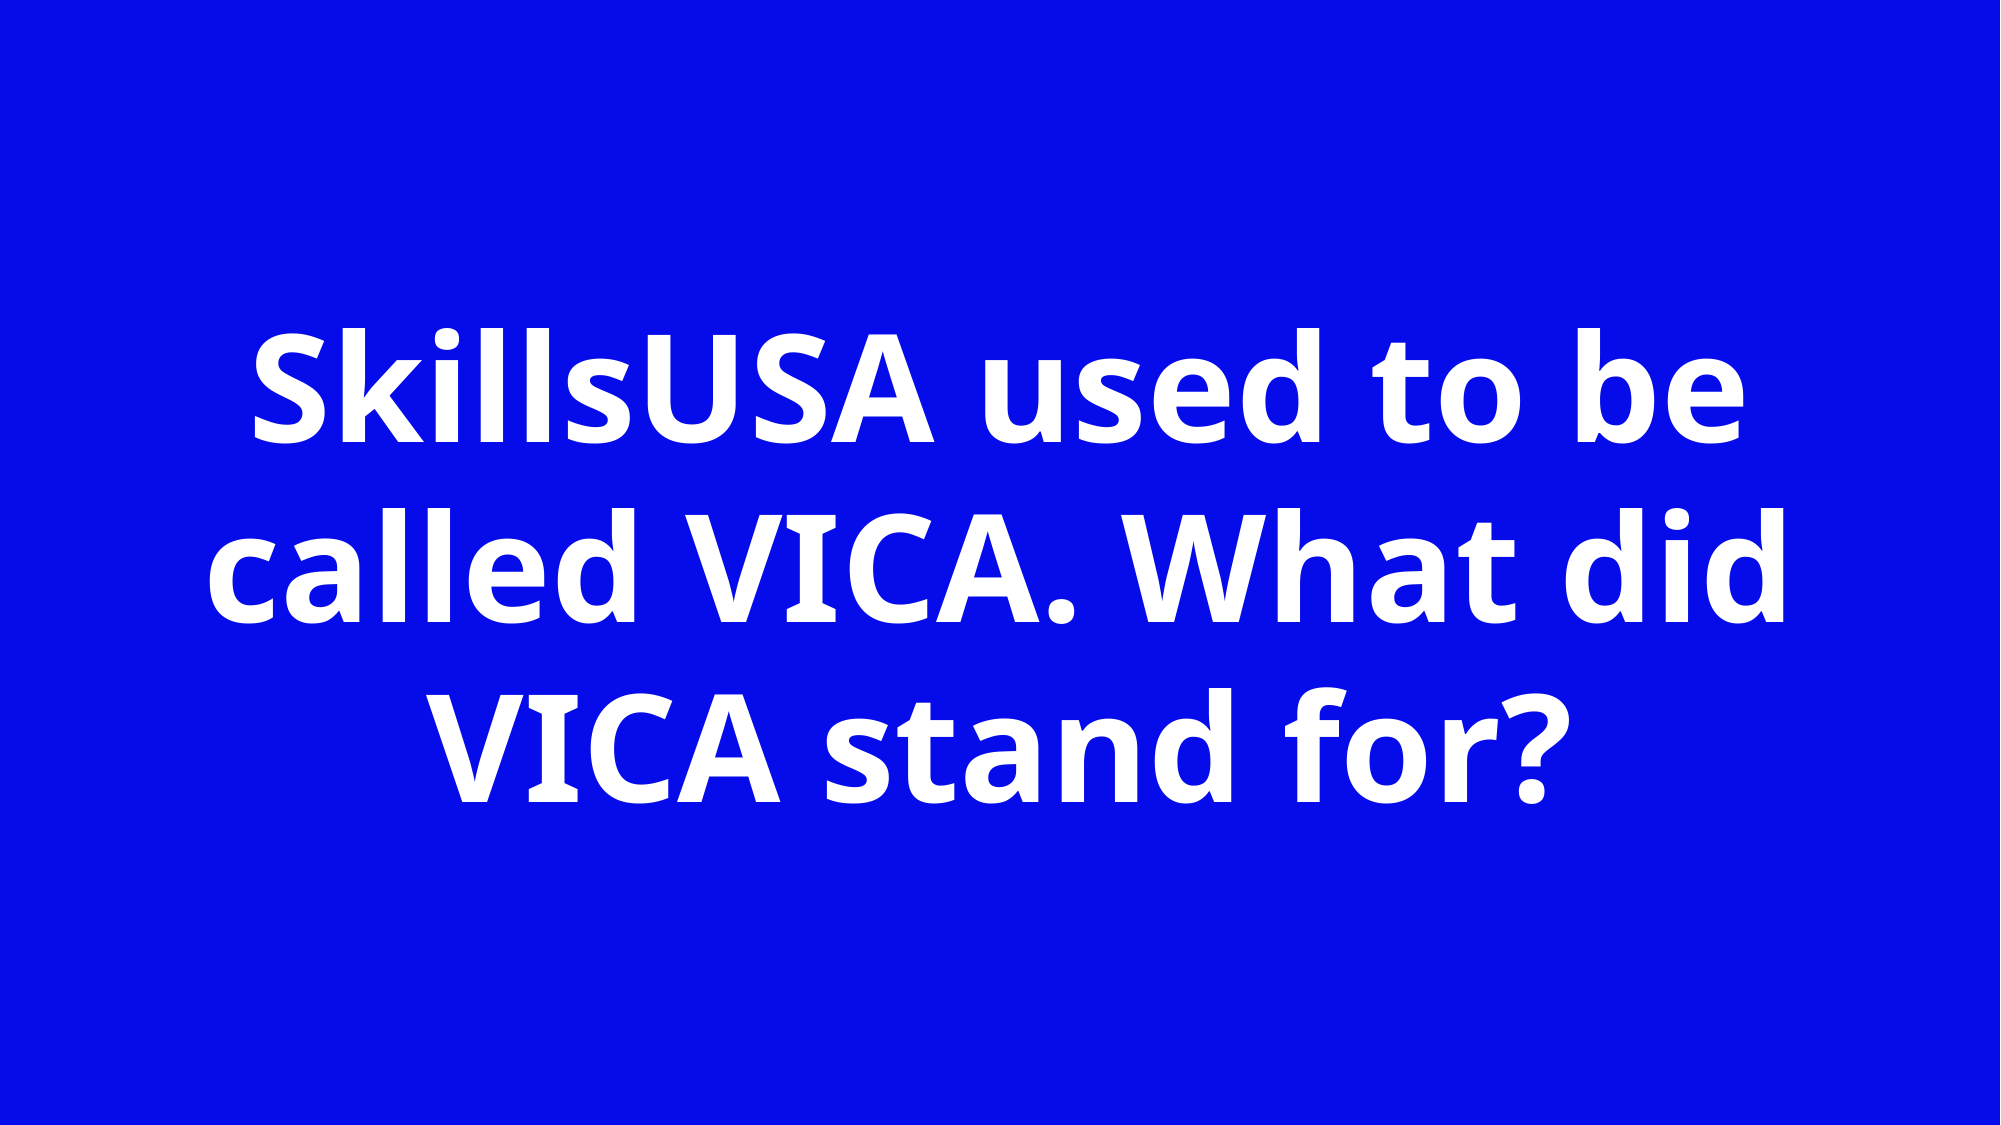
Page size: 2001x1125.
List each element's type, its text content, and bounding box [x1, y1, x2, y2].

text_box SkillsUSA used to be called VICA. What did VICA stand for? [0, 0, 2000, 1125]
